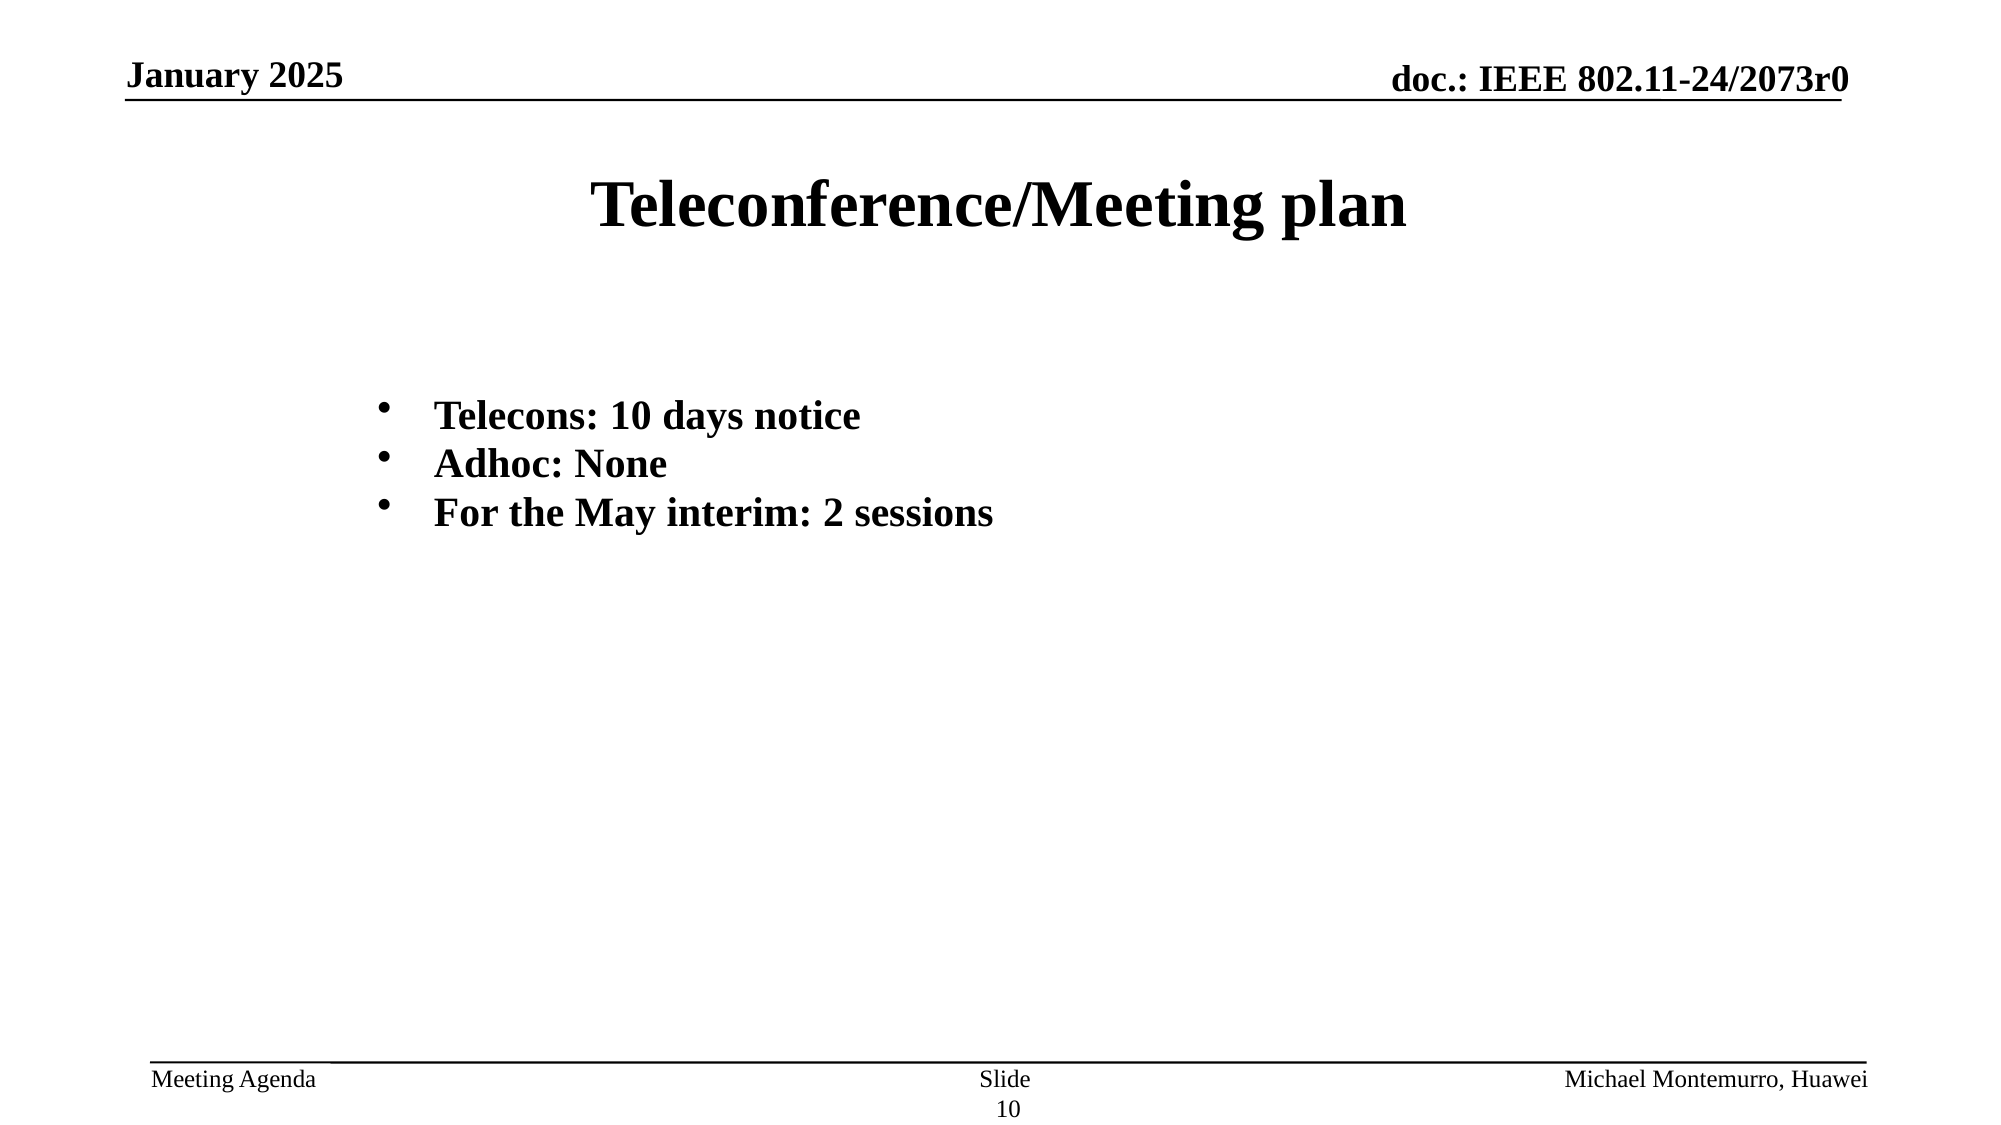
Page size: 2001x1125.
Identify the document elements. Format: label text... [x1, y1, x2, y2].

slide_number Slide 10 [972, 1061, 1045, 1093]
list Telecons: 10 days notice Adhoc: None For the May interim: 2 sessions [362, 331, 1638, 1007]
footer Michael Montemurro, Huawei [1266, 1061, 1869, 1093]
title Teleconference/Meeting plan [150, 112, 1850, 288]
